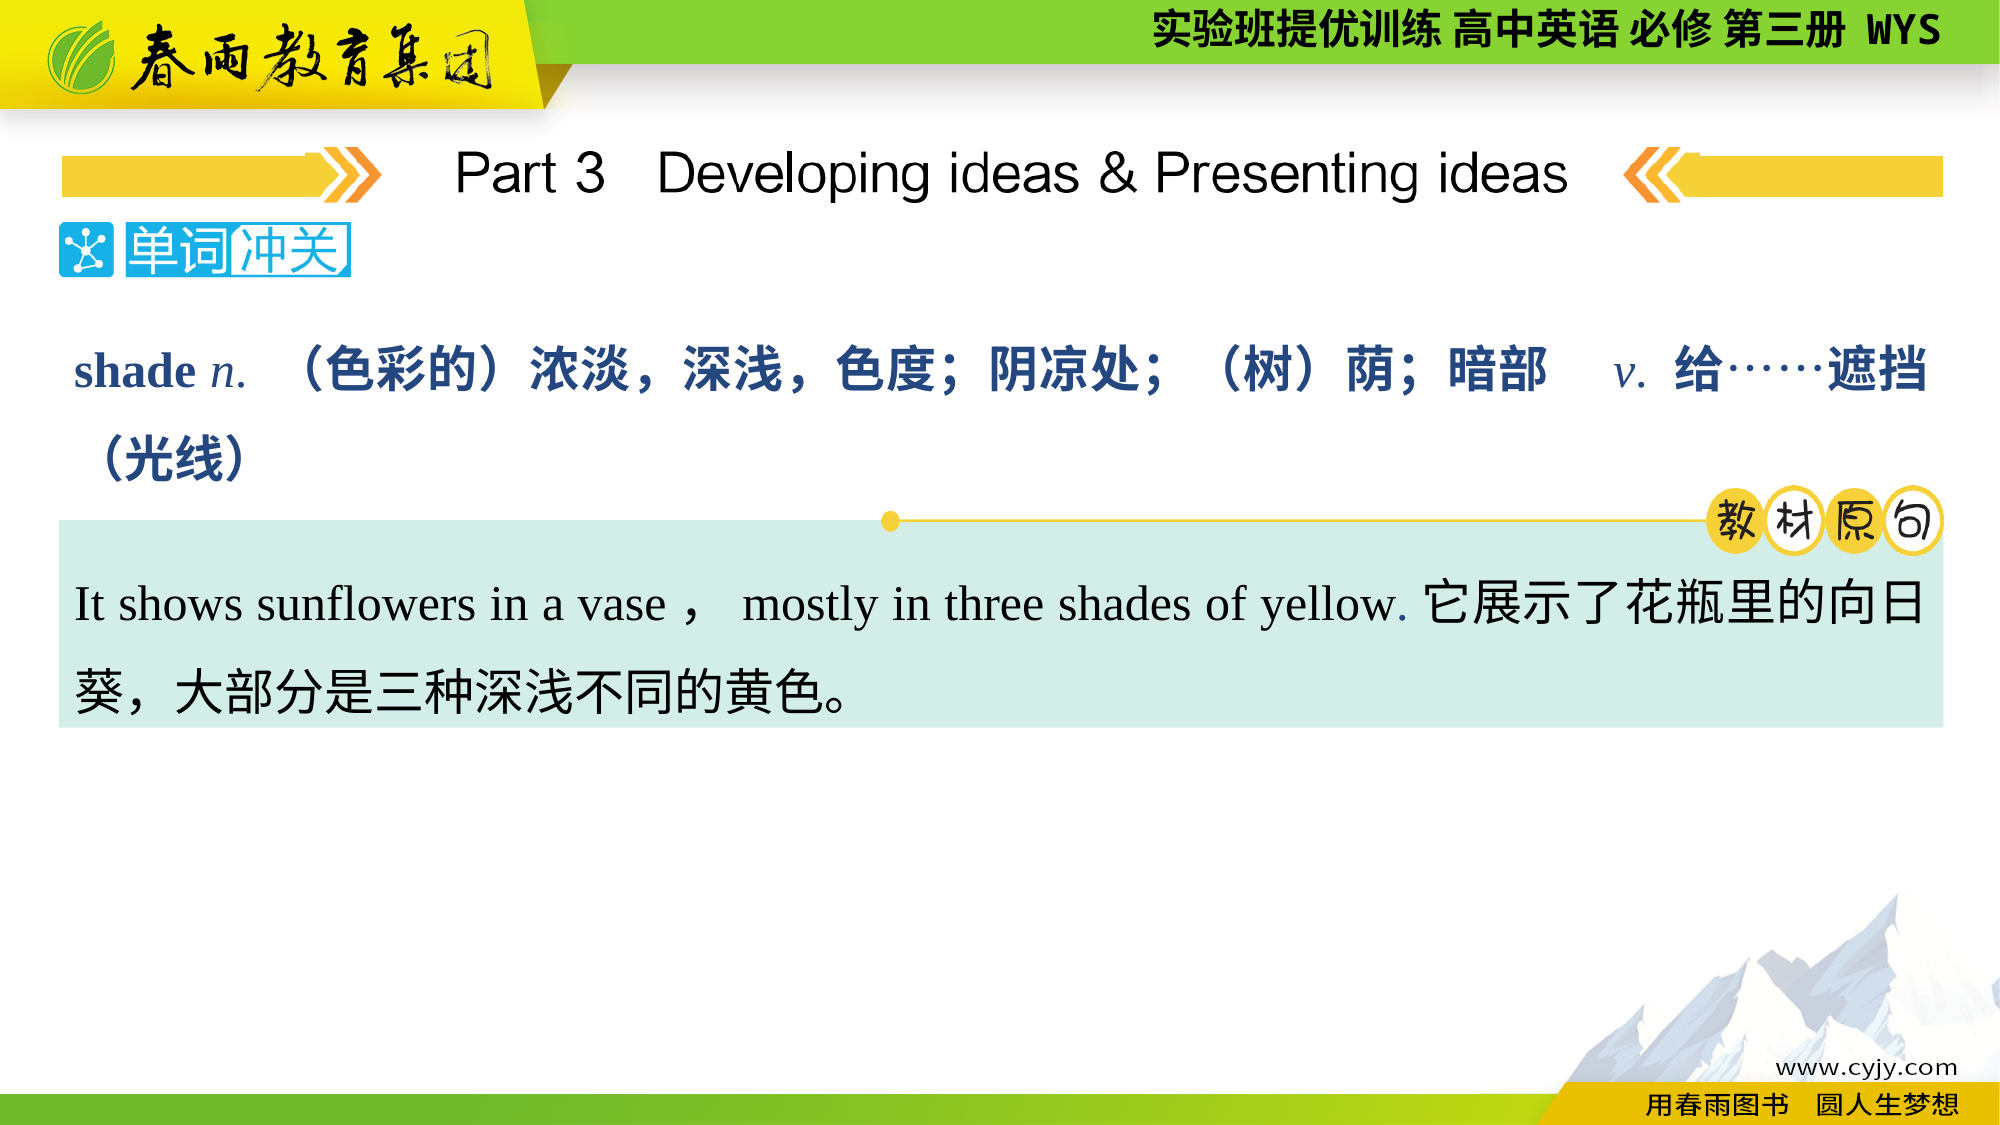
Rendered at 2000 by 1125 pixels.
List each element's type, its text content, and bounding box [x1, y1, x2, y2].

list shade n. （色彩的）浓淡，深浅，色度；阴凉处；（树）荫；暗部 v. 给……遮挡（光线） [59, 300, 1944, 486]
picture [0, 0, 2000, 1125]
text_box It shows sunflowers in a vase，mostly in three shades of yellow.它展示了花瓶里的向日葵，大部分是三种深浅不同的黄色。 [59, 520, 1944, 728]
